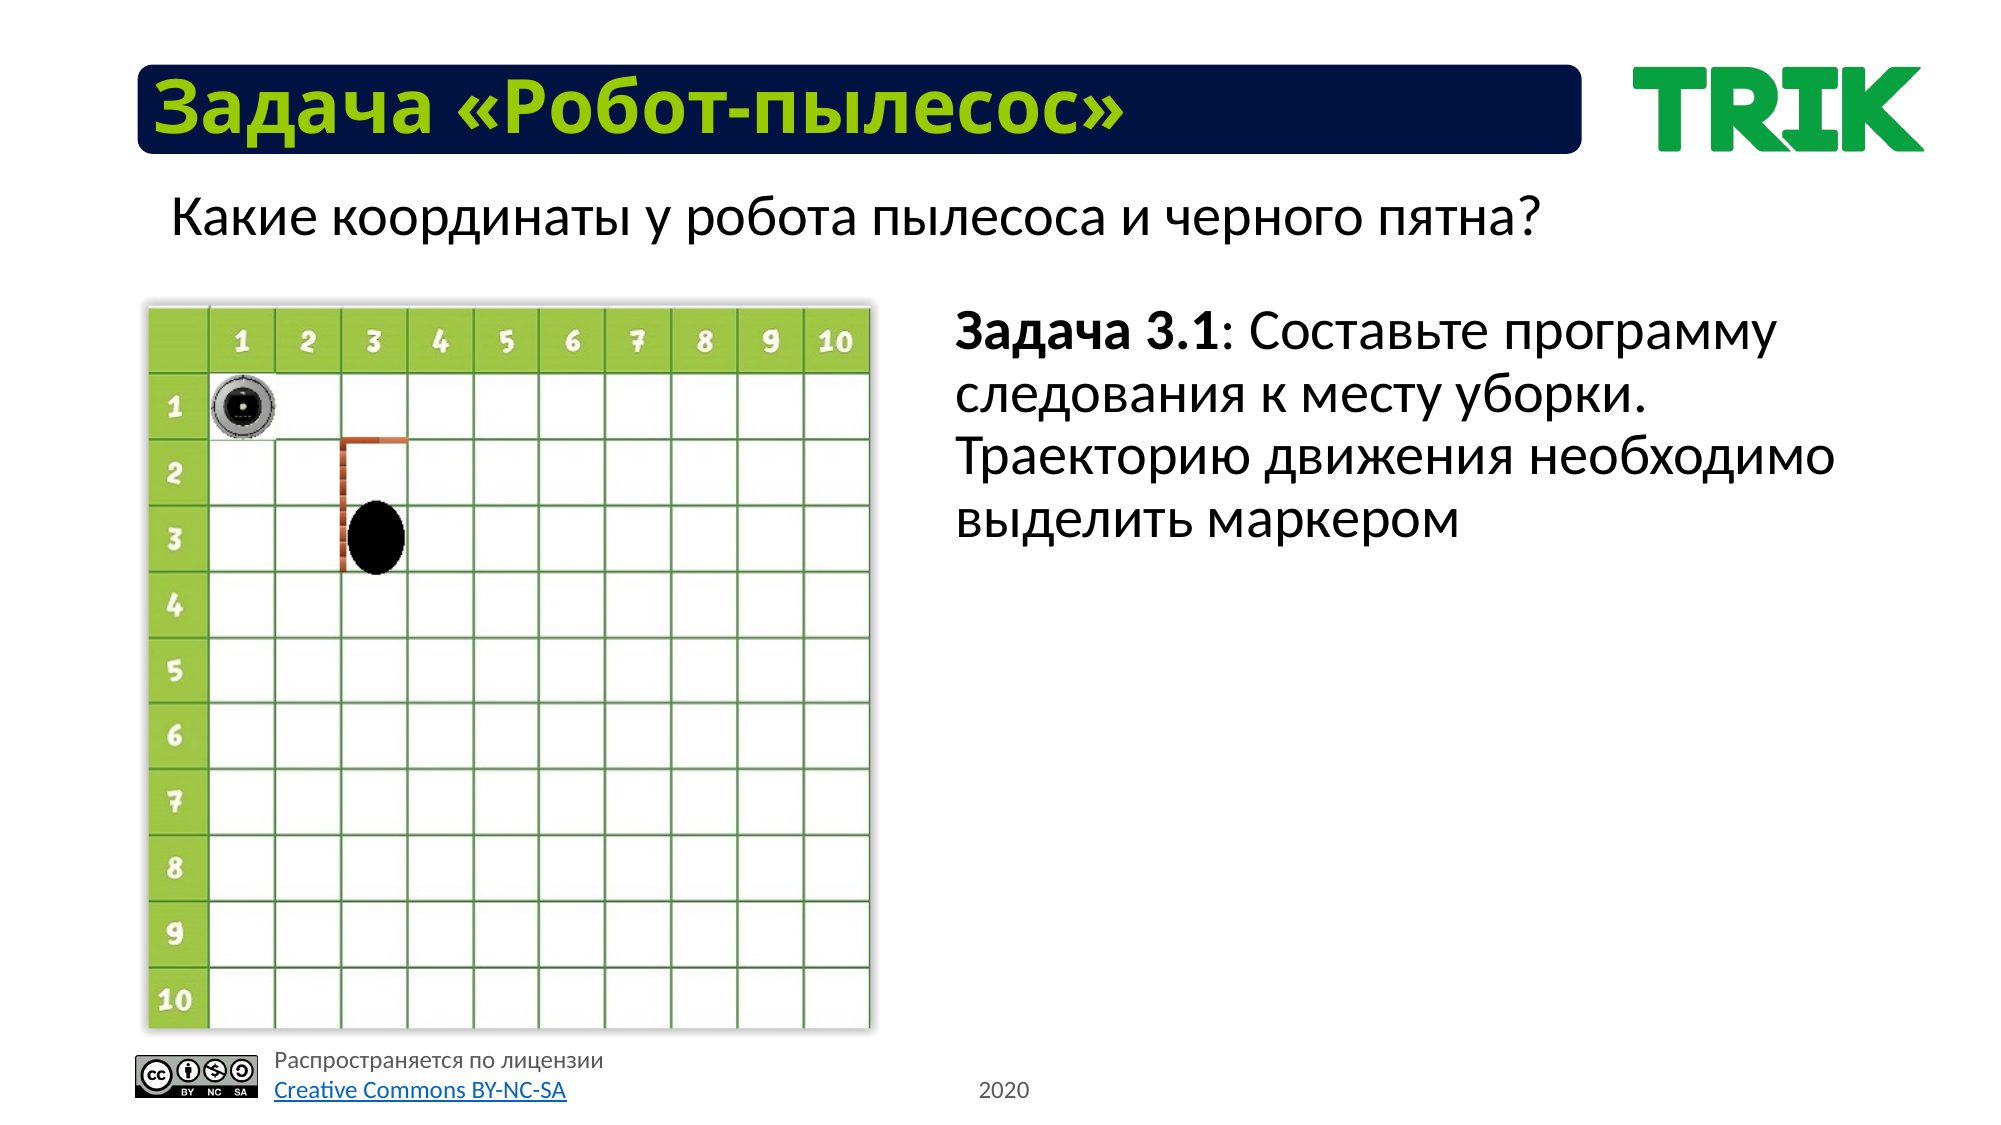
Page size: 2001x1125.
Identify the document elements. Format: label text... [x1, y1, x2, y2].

picture [135, 1055, 258, 1098]
picture [1631, 64, 1924, 154]
text_box Задача 3.1: Составьте программу следования к месту уборки. Траекторию движения необходимо выделить маркером [922, 291, 1957, 590]
list Какие координаты у робота пылесоса и черного пятна? [137, 177, 1863, 321]
title Задача «Робот-пылесос» [137, 61, 1582, 163]
picture [137, 293, 881, 1040]
